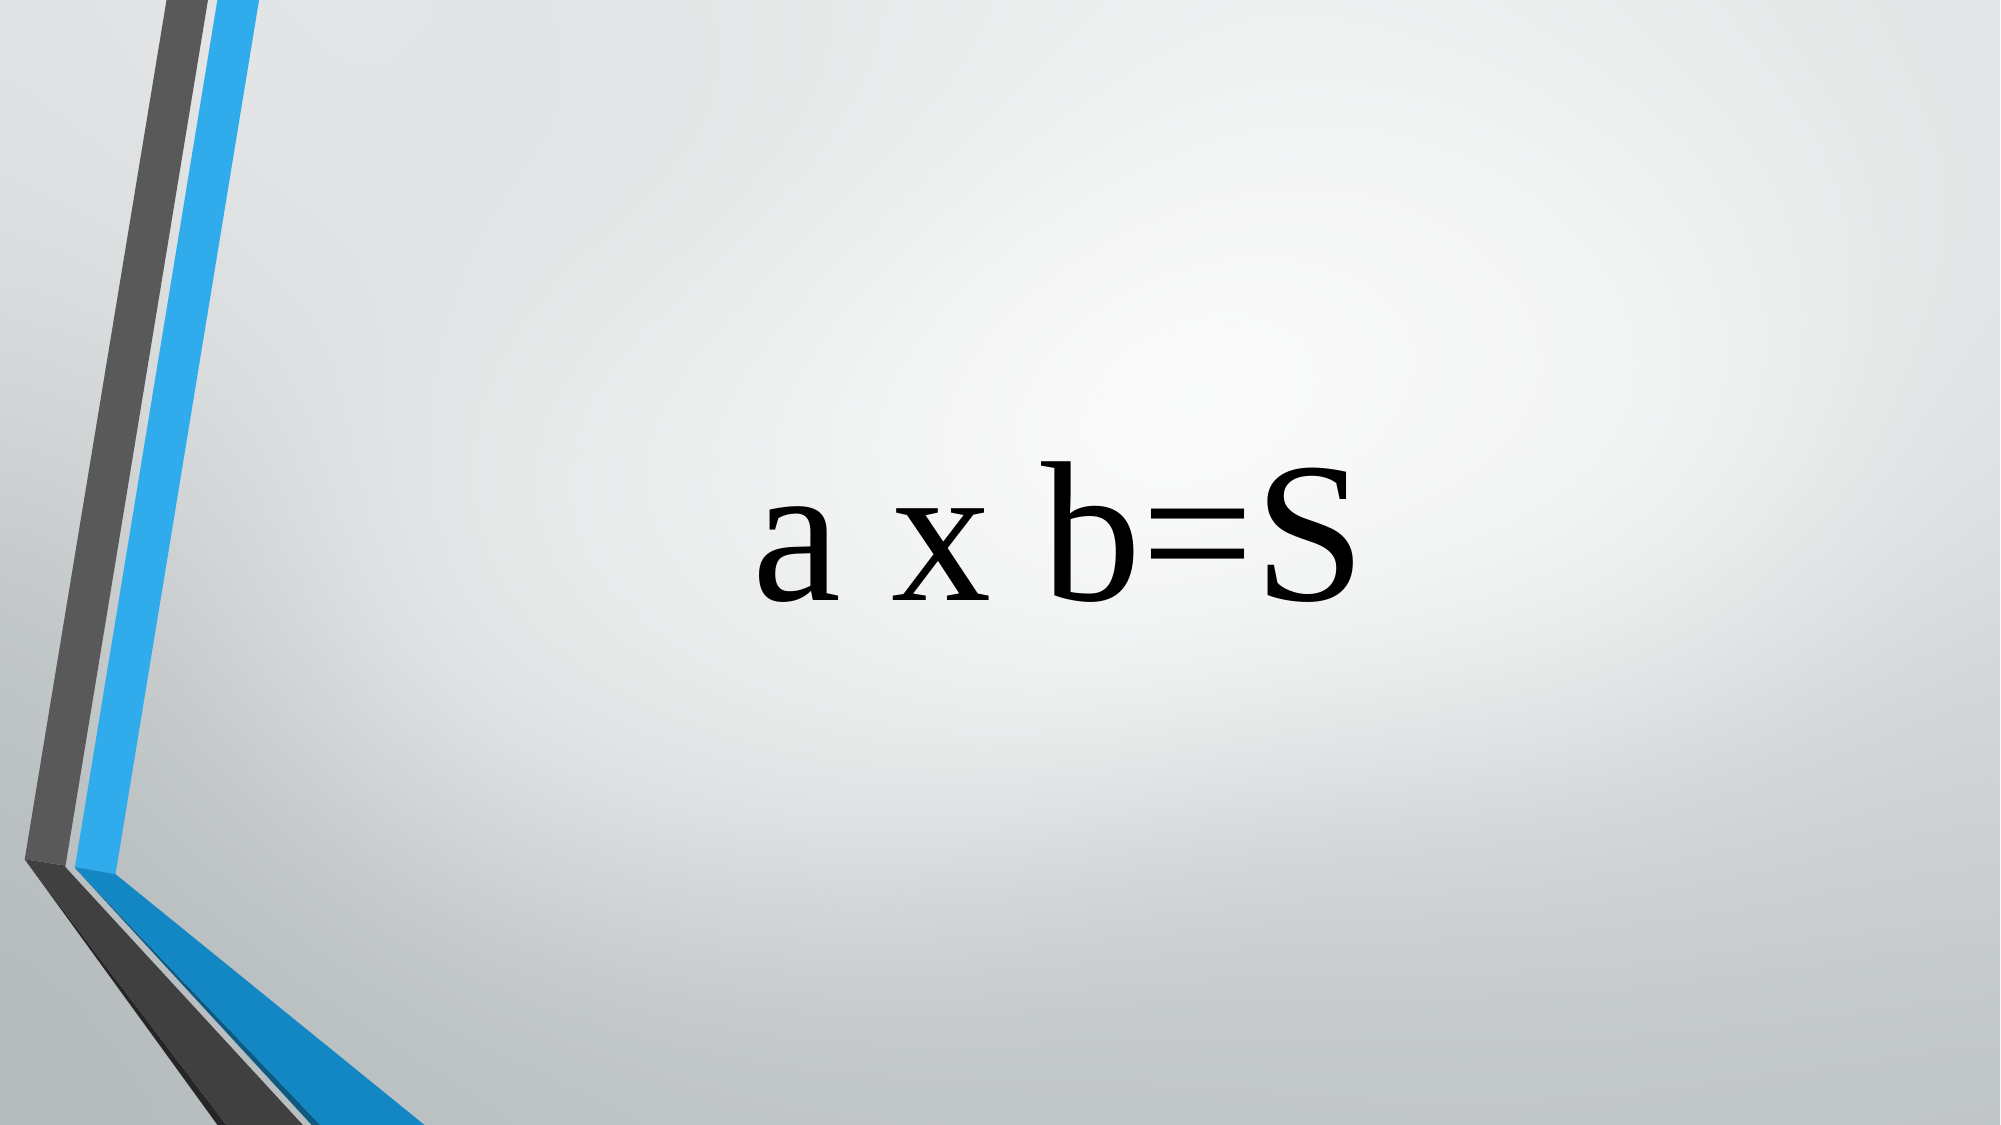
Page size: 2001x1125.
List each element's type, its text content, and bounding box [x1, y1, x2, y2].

text_box а х b=S [738, 392, 1381, 648]
